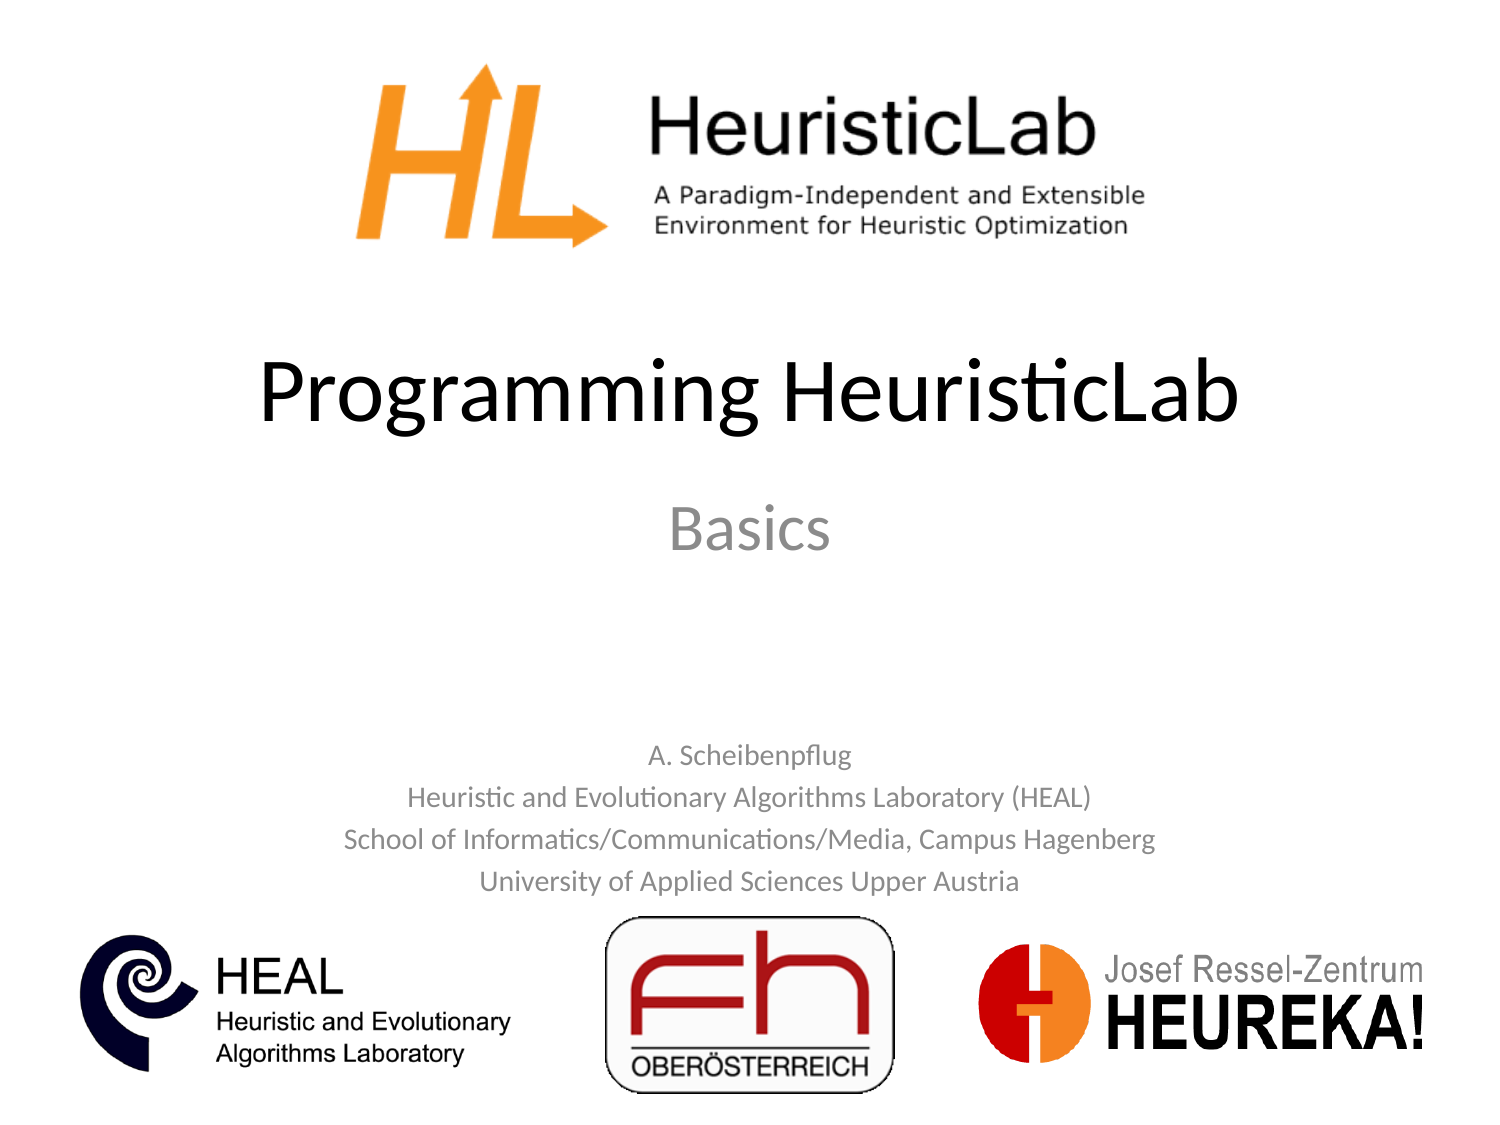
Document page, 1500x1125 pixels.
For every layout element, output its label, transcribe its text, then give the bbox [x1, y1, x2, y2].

text_box A. Scheibenpflug Heuristic and Evolutionary Algorithms Laboratory (HEAL) School of Informatics/Communications/Media, Campus Hagenberg University of Applied Sciences Upper Austria [0, 727, 1500, 905]
picture [605, 916, 895, 1094]
picture [76, 930, 514, 1075]
subtitle Basics [0, 475, 1500, 602]
picture [249, 55, 1251, 256]
picture [970, 940, 1436, 1066]
title Programming HeuristicLab [0, 297, 1500, 475]
